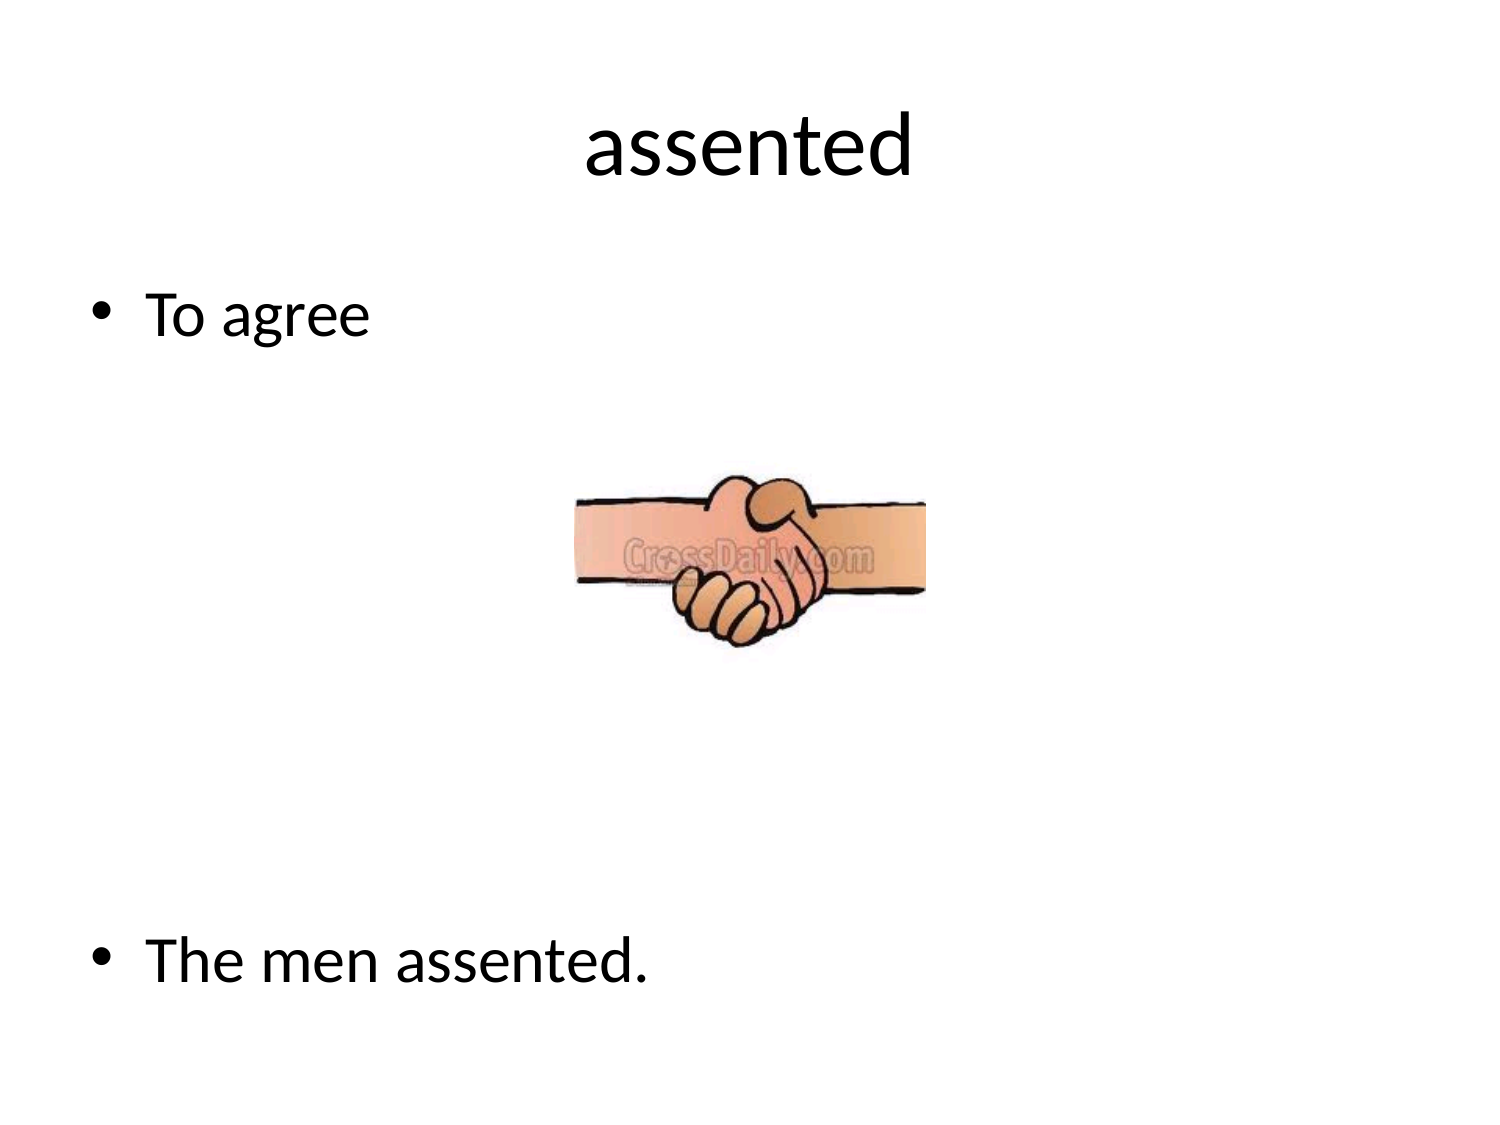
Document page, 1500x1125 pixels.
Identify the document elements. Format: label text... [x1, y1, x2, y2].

title assented [75, 45, 1425, 233]
list To agree The men assented. [75, 262, 1425, 1005]
picture [573, 386, 926, 739]
